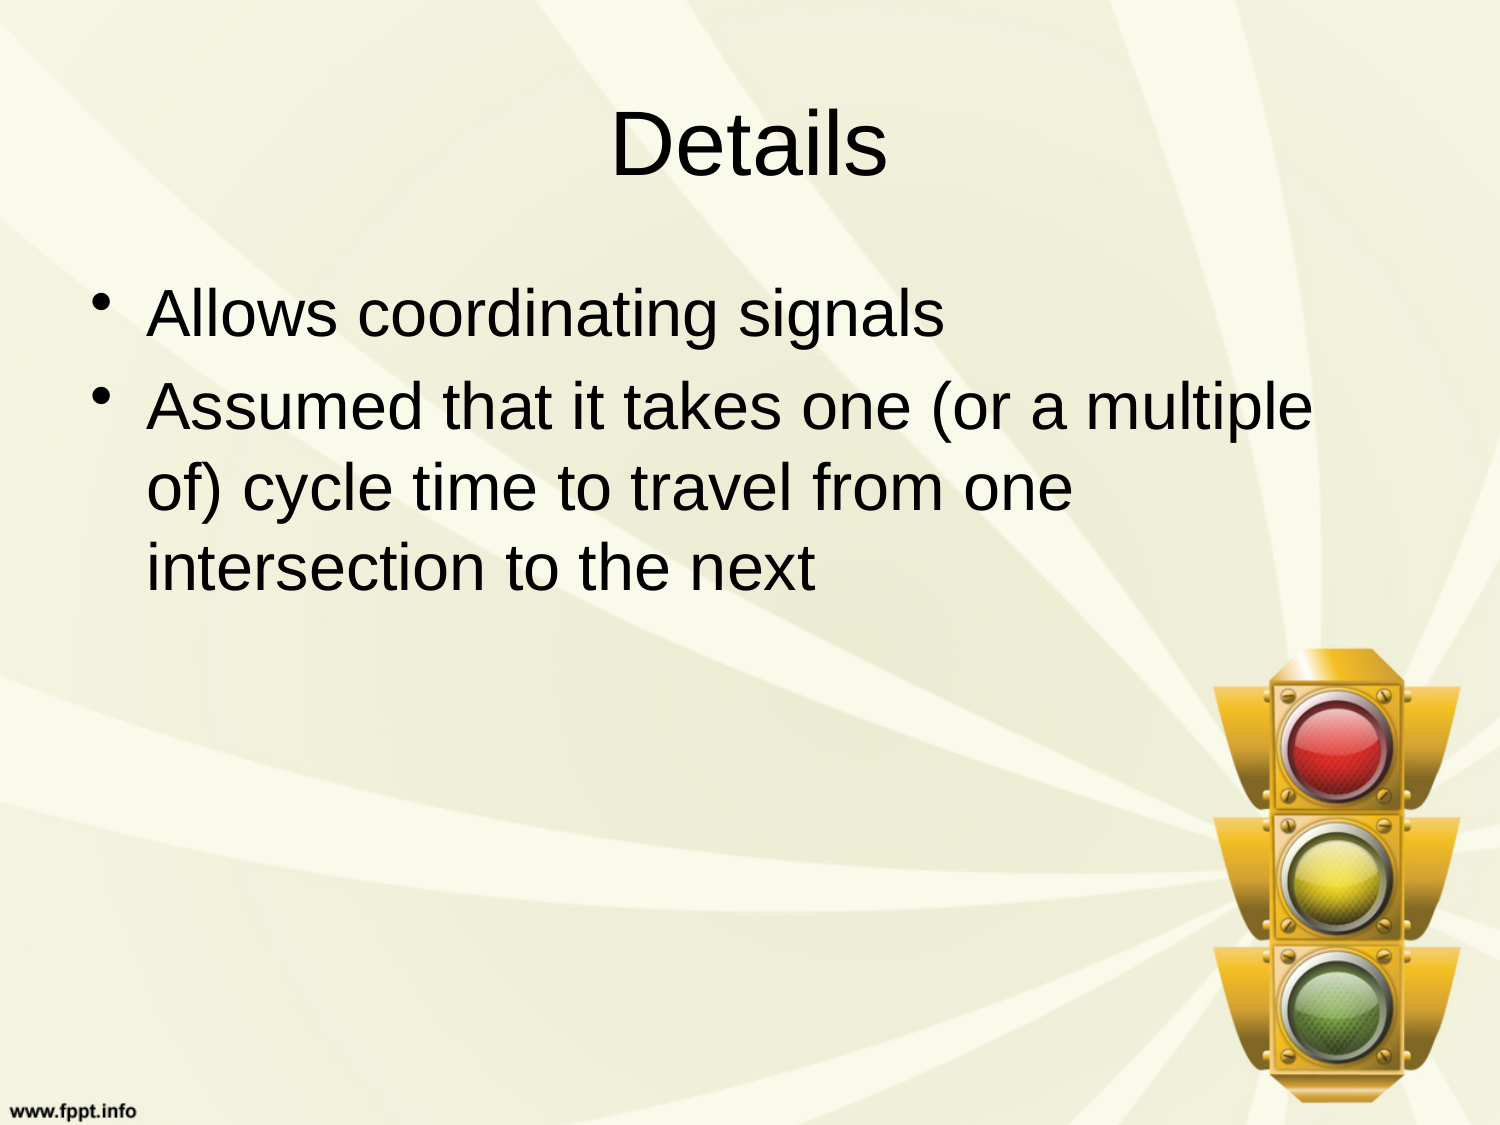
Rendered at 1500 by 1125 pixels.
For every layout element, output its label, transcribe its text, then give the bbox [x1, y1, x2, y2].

list Allows coordinating signals Assumed that it takes one (or a multiple of) cycle time to travel from one intersection to the next [75, 262, 1425, 1005]
title Details [75, 45, 1425, 233]
picture [0, 0, 1500, 1125]
